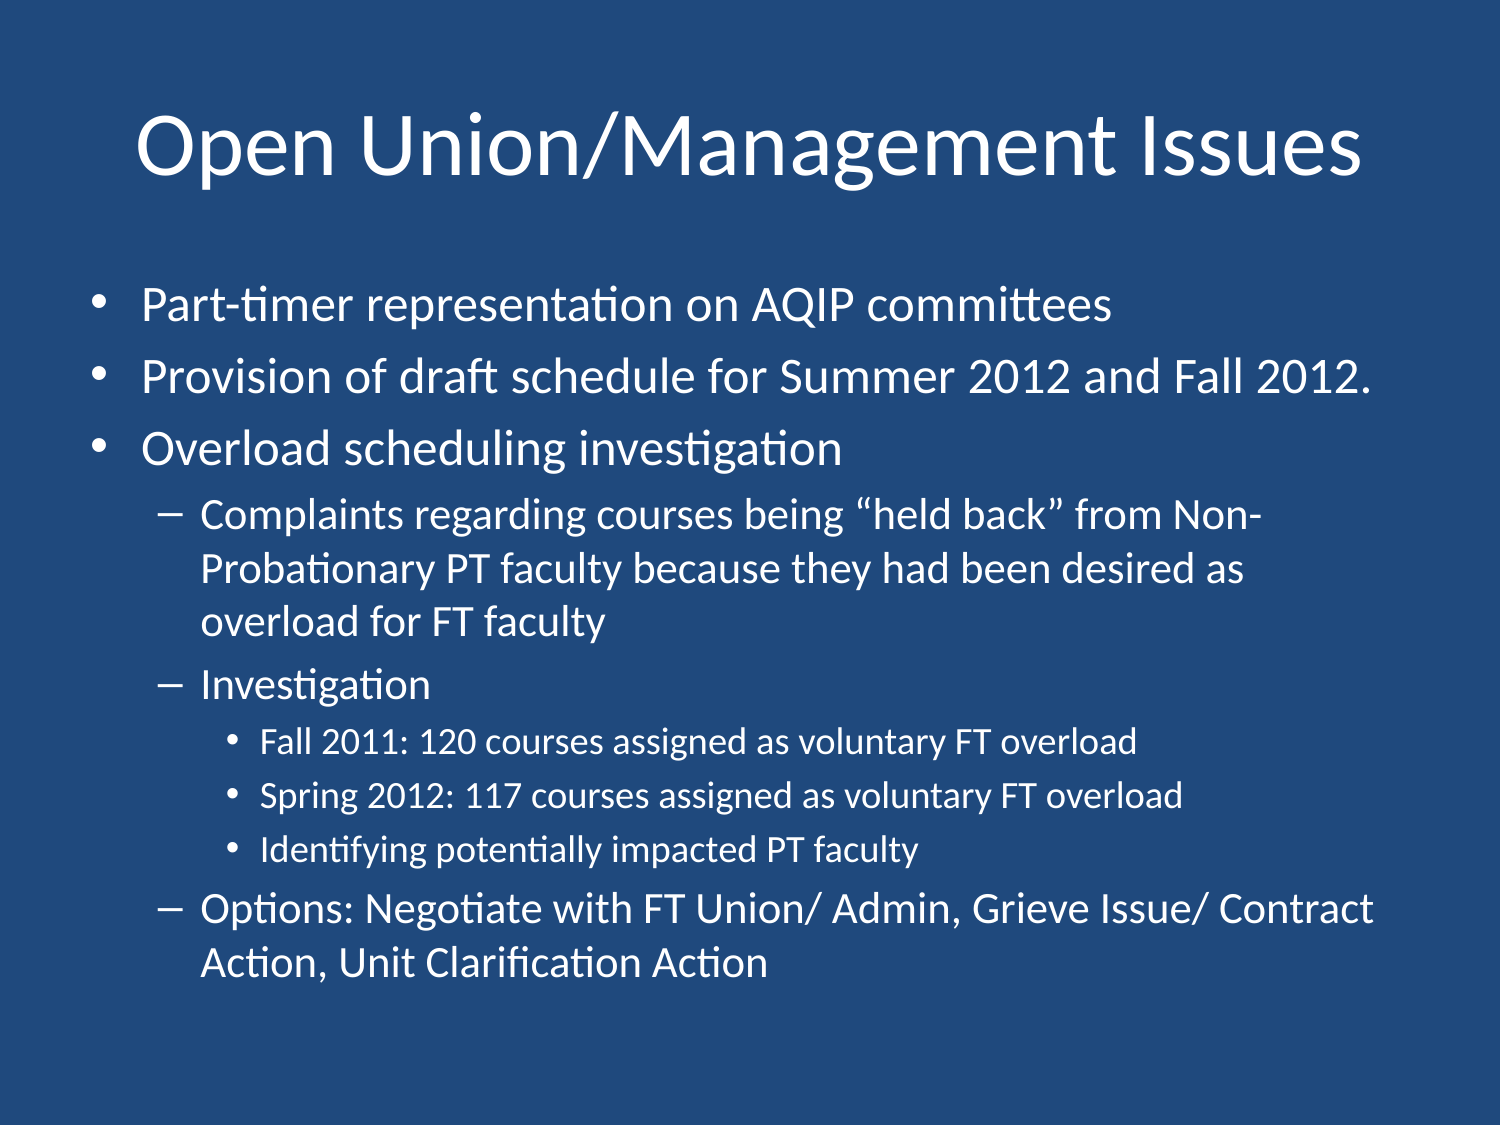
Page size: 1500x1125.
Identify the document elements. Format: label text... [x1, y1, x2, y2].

title Open Union/Management Issues [75, 45, 1425, 233]
list Part-timer representation on AQIP committees Provision of draft schedule for Summer 2012 and Fall 2012. Overload scheduling investigation Complaints regarding courses being “held back” from Non-Probationary PT faculty because they had been desired as overload for FT faculty Investigation Fall 2011: 120 courses assigned as voluntary FT overload Spring 2012: 117 courses assigned as voluntary FT overload Identifying potentially impacted PT faculty Options: Negotiate with FT Union/ Admin, Grieve Issue/ Contract Action, Unit Clarification Action [75, 262, 1425, 1005]
